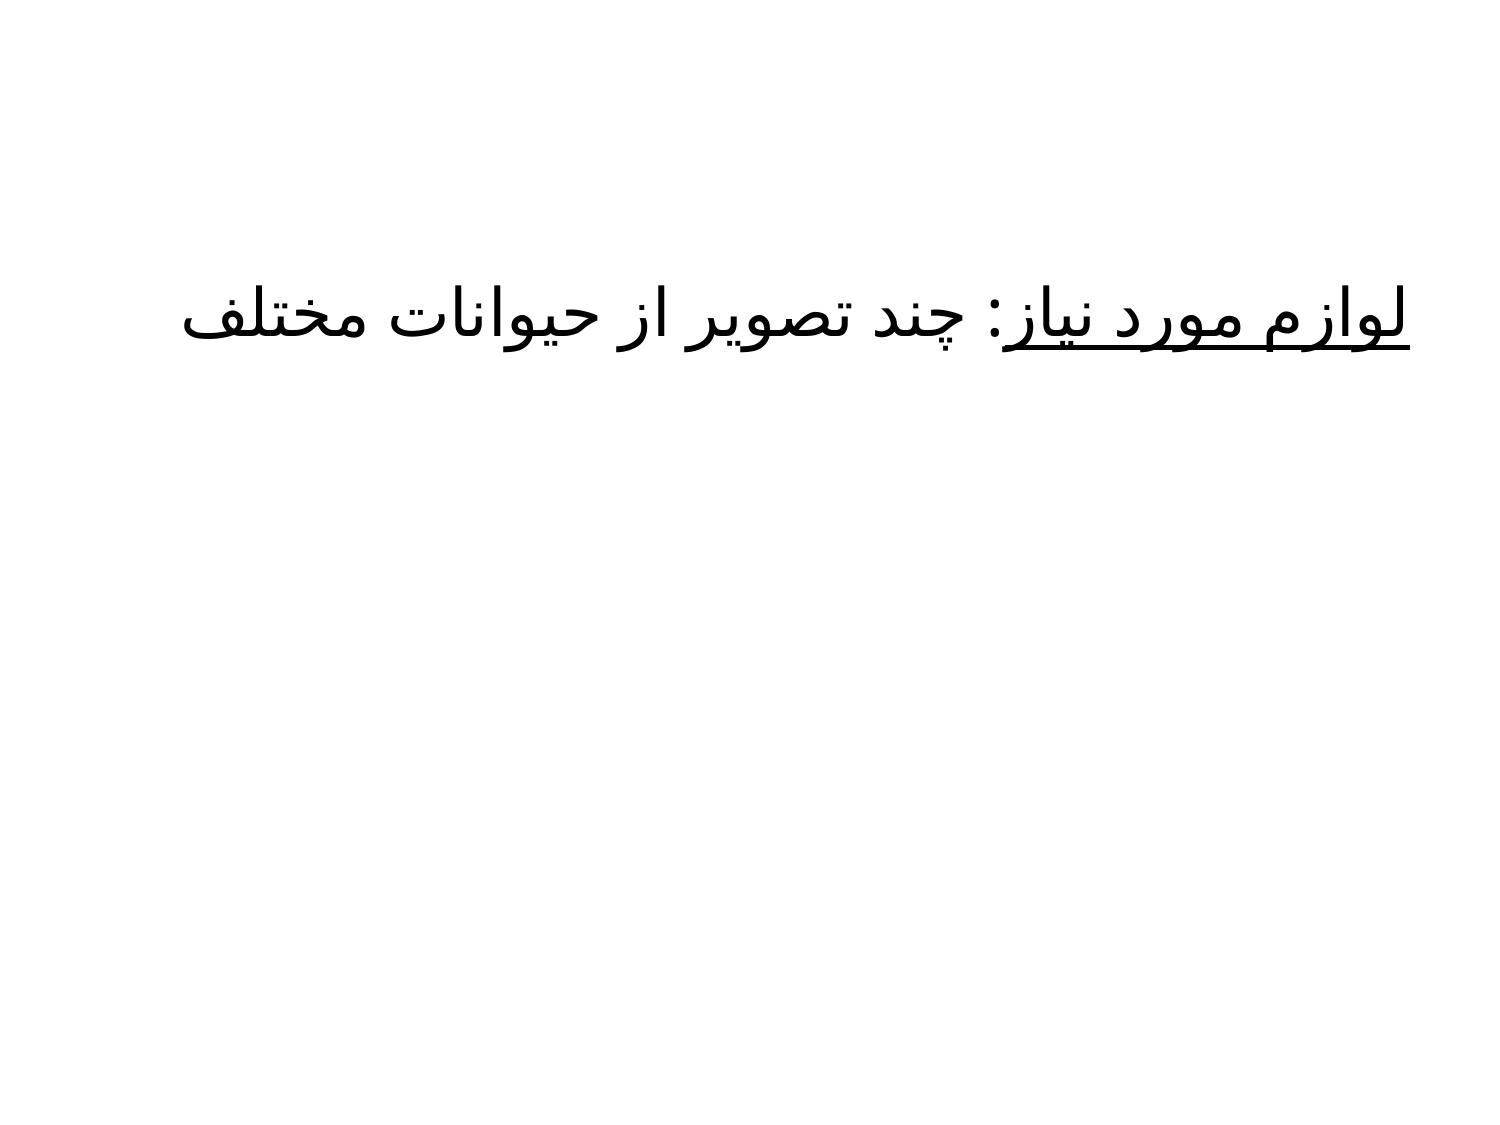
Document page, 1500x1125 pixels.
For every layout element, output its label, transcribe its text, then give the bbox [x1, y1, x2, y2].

list لوازم مورد نیاز: چند تصویر از حیوانات مختلف [75, 262, 1425, 1005]
